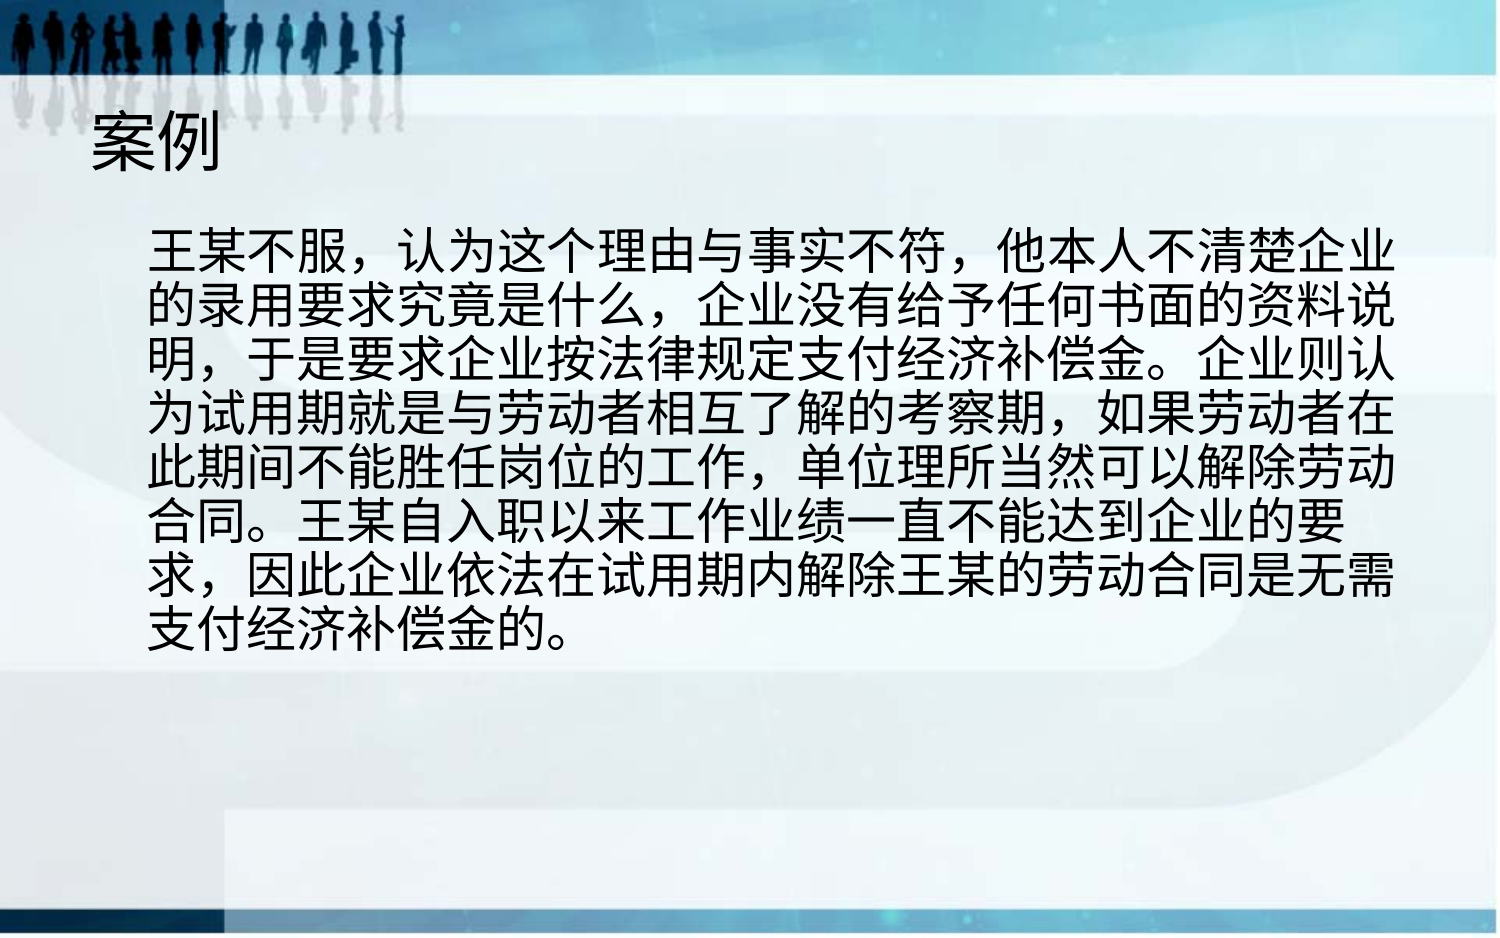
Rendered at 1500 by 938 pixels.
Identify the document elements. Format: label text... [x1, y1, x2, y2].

title 案例 [74, 70, 1426, 210]
picture [0, 0, 1500, 938]
list 王某不服，认为这个理由与事实不符，他本人不清楚企业的录用要求究竟是什么，企业没有给予任何书面的资料说明，于是要求企业按法律规定支付经济补偿金。企业则认为试用期就是与劳动者相互了解的考察期，如果劳动者在此期间不能胜任岗位的工作，单位理所当然可以解除劳动合同。王某自入职以来工作业绩一直不能达到企业的要求，因此企业依法在试用期内解除王某的劳动合同是无需支付经济补偿金的。 [74, 218, 1426, 838]
